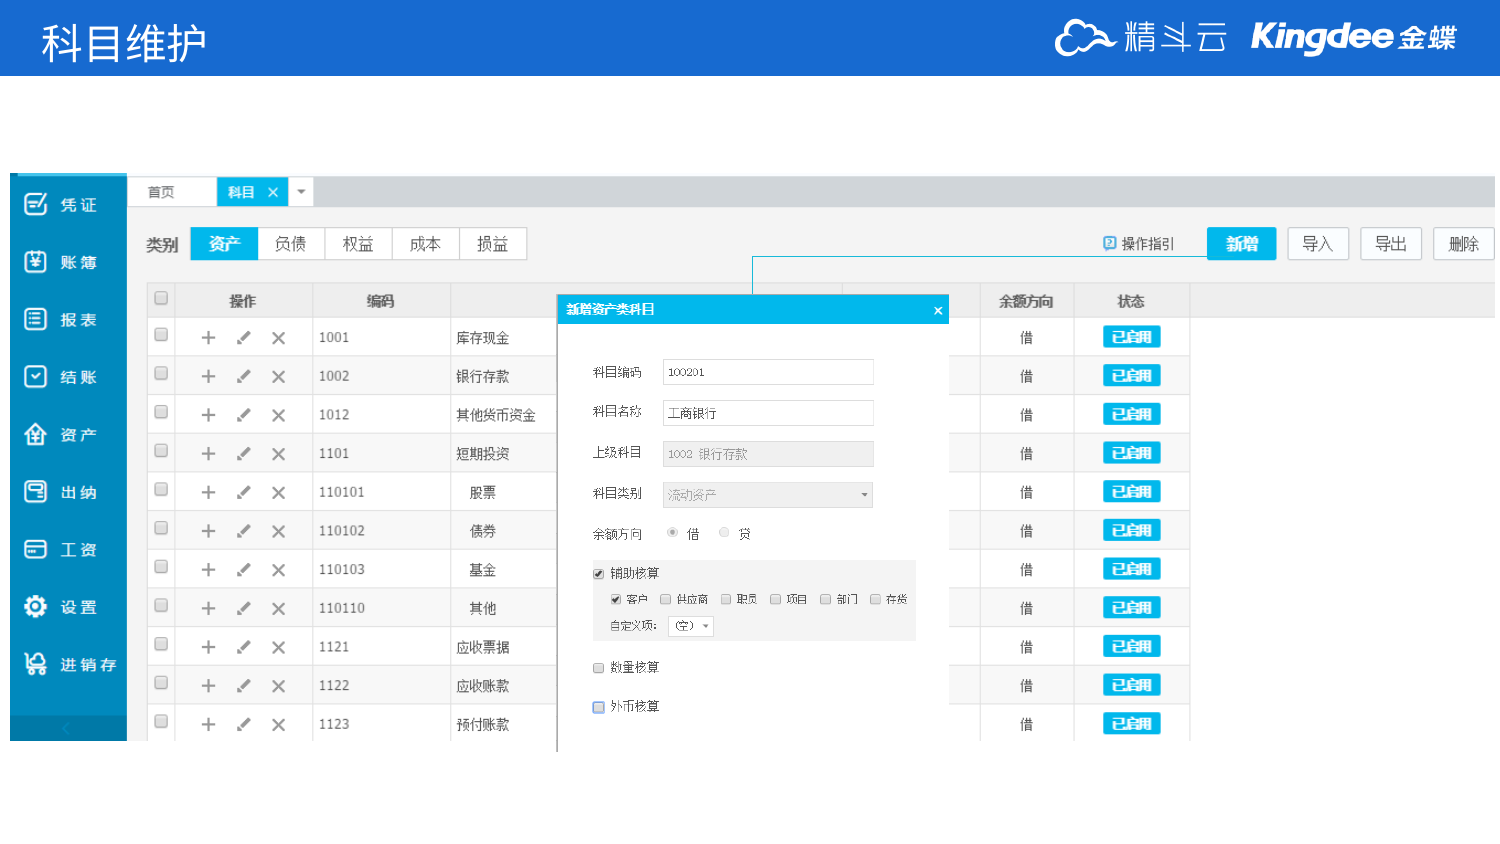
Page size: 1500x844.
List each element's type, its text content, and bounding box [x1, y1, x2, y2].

picture [18, 173, 1496, 741]
picture [24, 366, 47, 388]
title 科目维护 [26, 0, 1196, 86]
picture [24, 308, 47, 330]
picture [82, 544, 95, 556]
picture [62, 371, 76, 383]
picture [63, 314, 75, 326]
picture [82, 601, 95, 613]
picture [62, 256, 74, 269]
picture [82, 256, 95, 269]
picture [24, 540, 47, 558]
picture [62, 199, 74, 211]
picture [82, 314, 95, 321]
picture [1228, 237, 1258, 251]
picture [24, 193, 47, 215]
picture [82, 371, 95, 383]
picture [63, 429, 75, 441]
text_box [556, 256, 1235, 752]
picture [25, 423, 46, 445]
picture [25, 251, 46, 273]
picture [82, 659, 95, 671]
picture [24, 596, 47, 618]
picture [102, 659, 115, 671]
picture [63, 605, 75, 613]
picture [1196, 0, 1487, 69]
picture [25, 653, 46, 675]
picture [24, 481, 47, 503]
picture [81, 486, 95, 498]
picture [82, 199, 88, 211]
